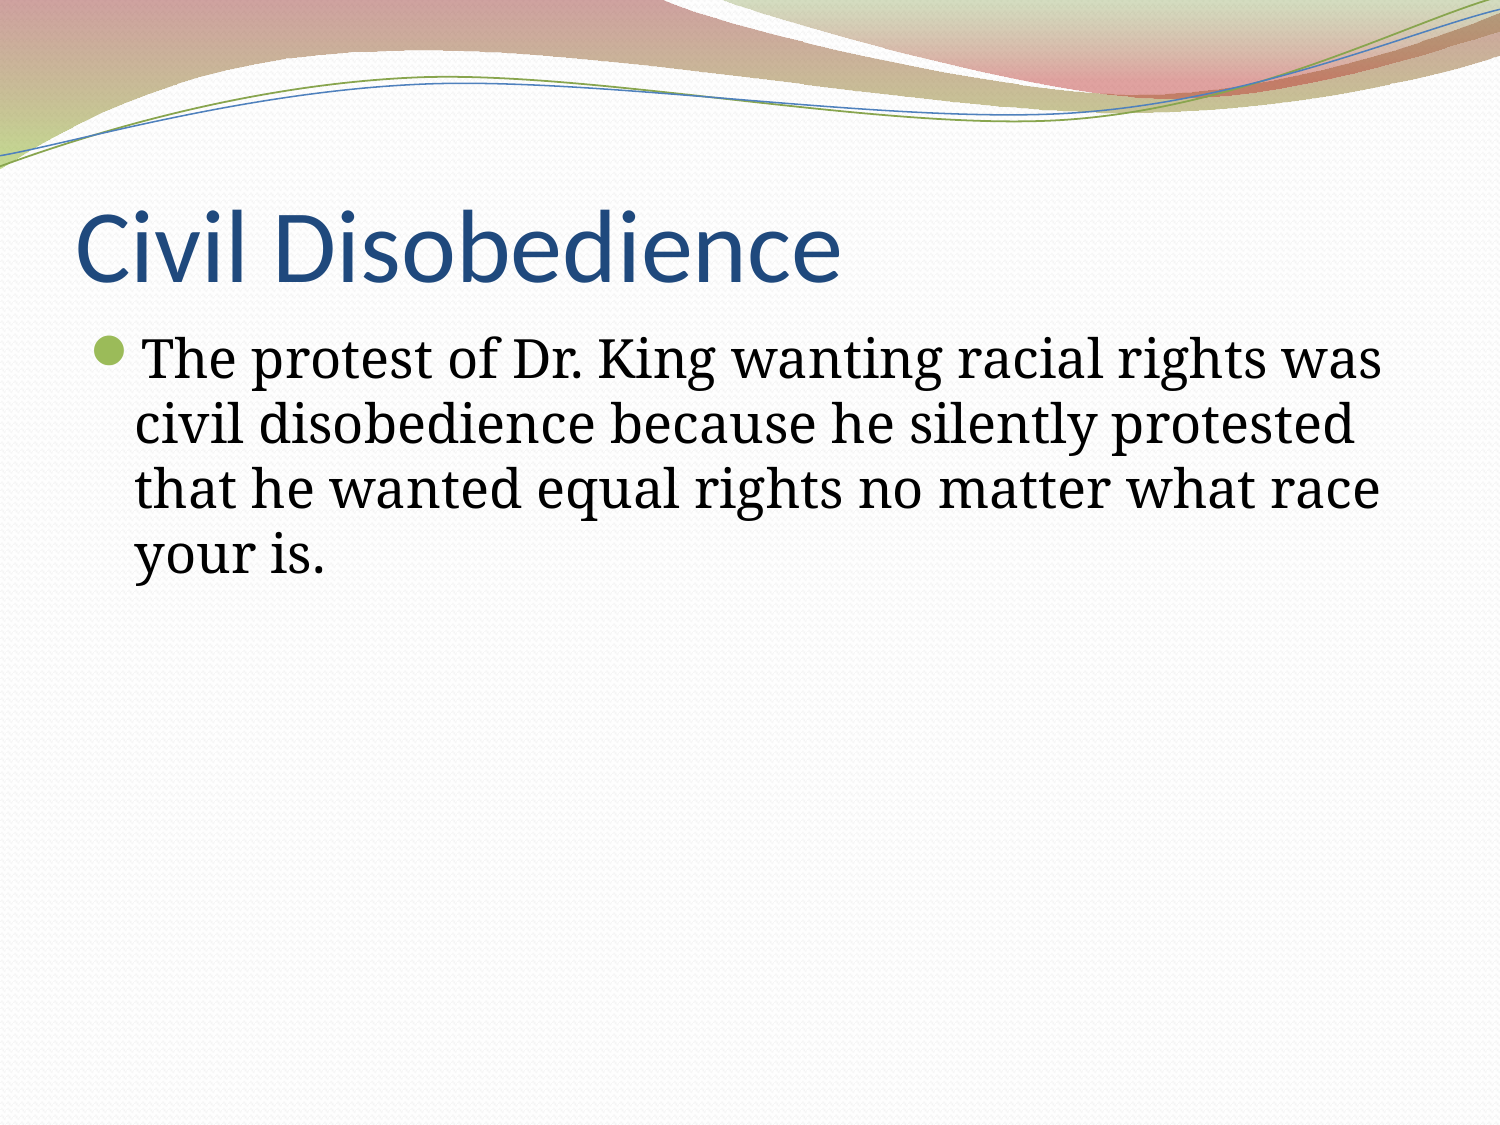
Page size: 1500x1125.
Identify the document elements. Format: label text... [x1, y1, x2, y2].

title Civil Disobedience [75, 115, 1425, 303]
list The protest of Dr. King wanting racial rights was civil disobedience because he silently protested that he wanted equal rights no matter what race your is. [75, 317, 1425, 1038]
